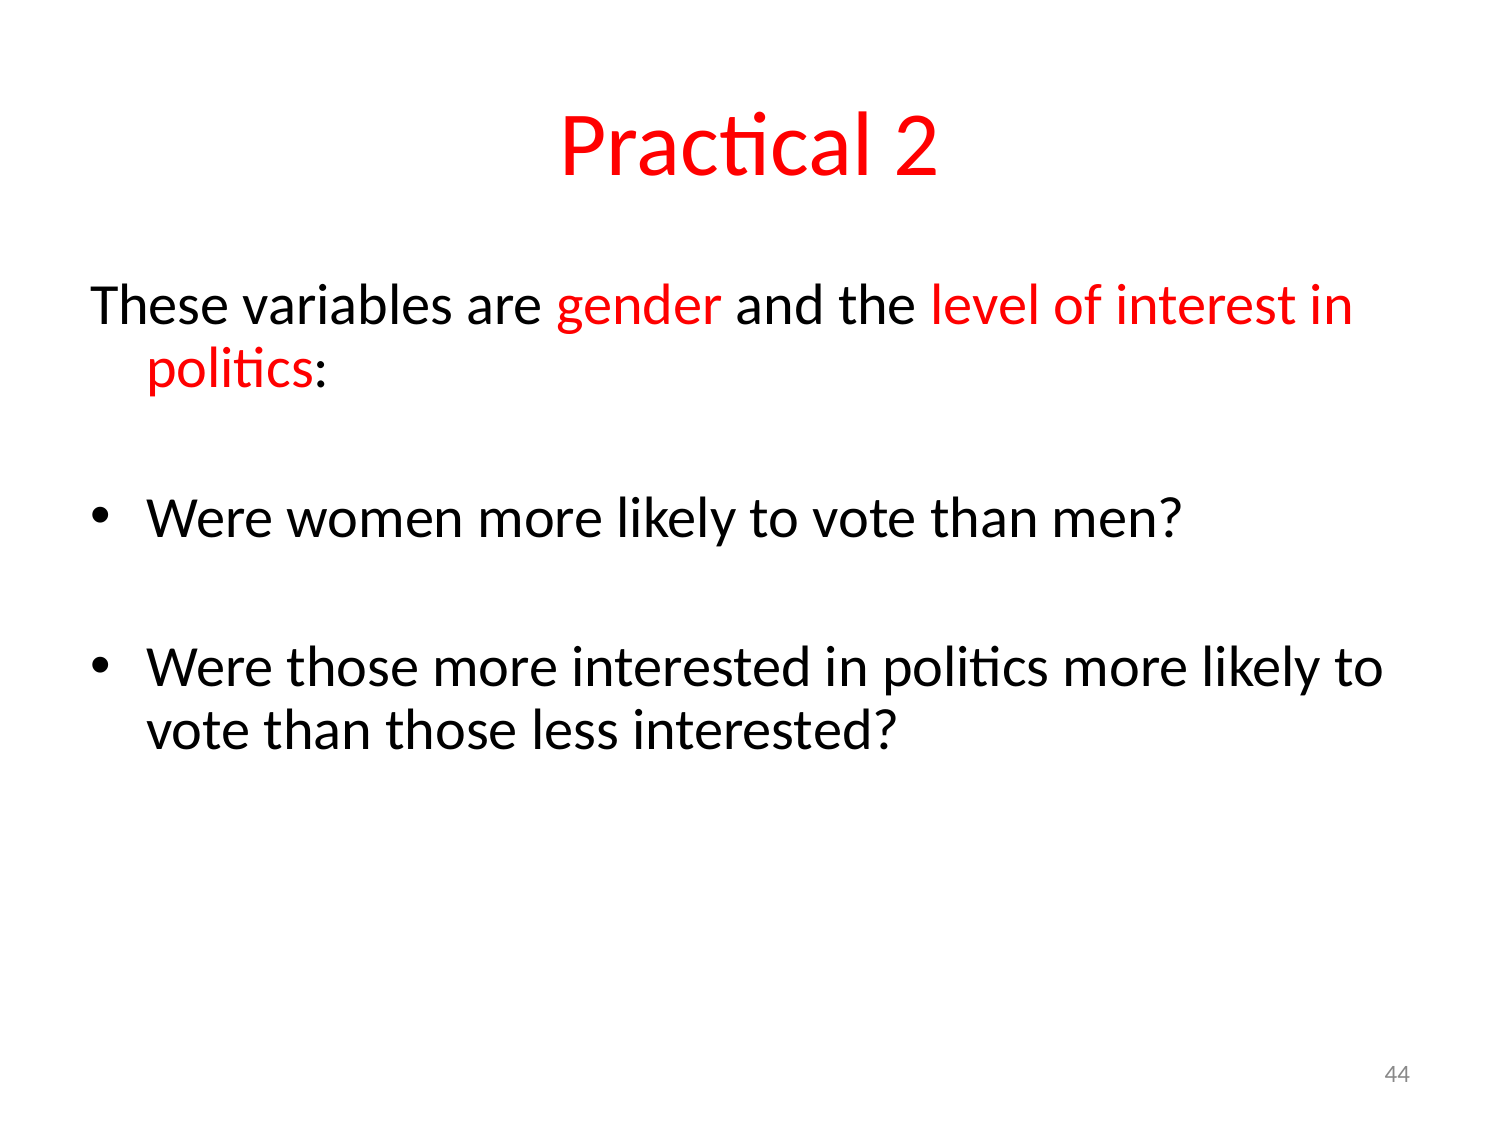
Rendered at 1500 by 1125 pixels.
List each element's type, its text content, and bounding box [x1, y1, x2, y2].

slide_number 44 [1074, 1042, 1425, 1103]
title Practical 2 [75, 45, 1425, 233]
list These variables are gender and the level of interest in politics: Were women more likely to vote than men? Were those more interested in politics more likely to vote than those less interested? [75, 267, 1459, 1010]
